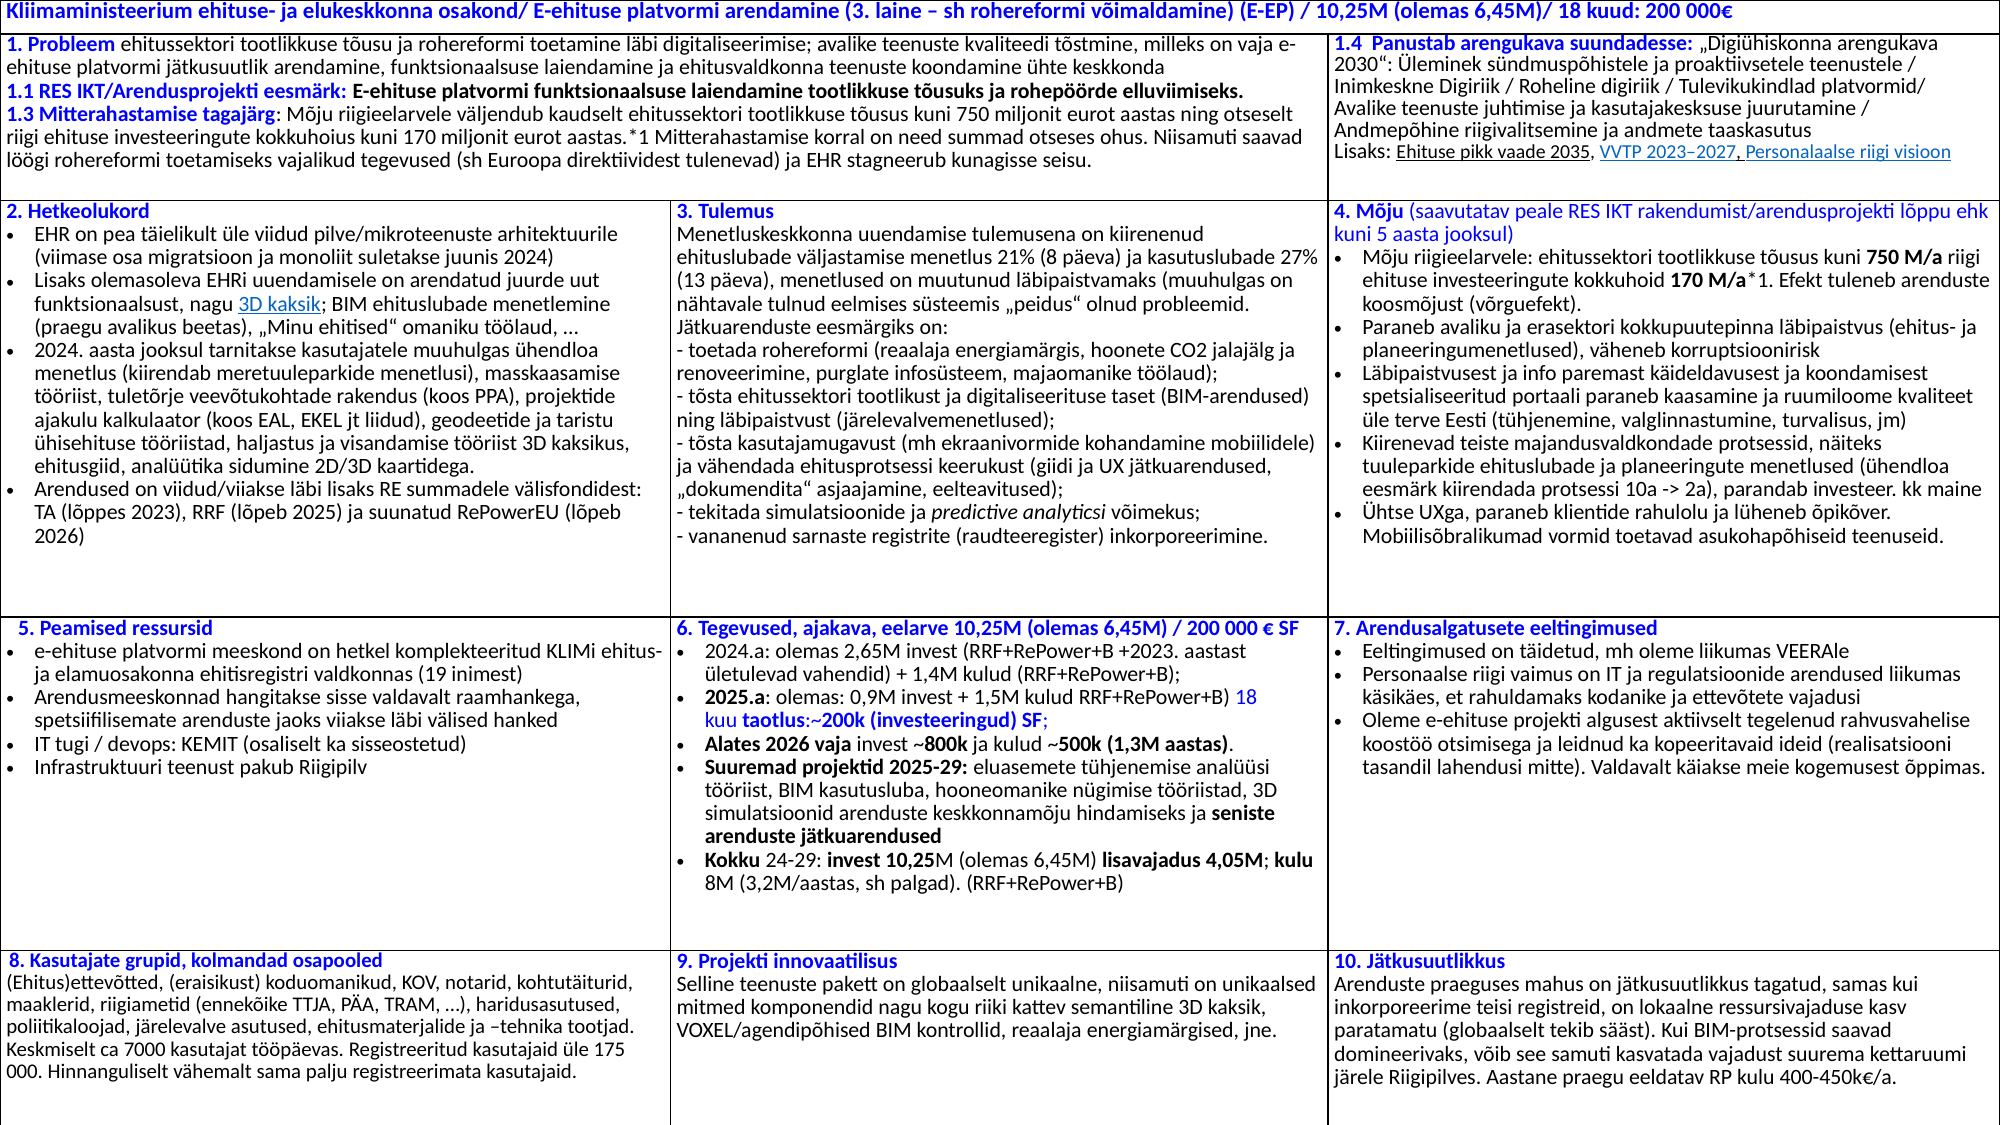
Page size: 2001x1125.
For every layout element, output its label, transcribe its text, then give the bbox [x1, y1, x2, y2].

table_cell 9. Projekti innovaatilisus Selline teenuste pakett on globaalselt unikaalne, niisamuti on unikaalsed mitmed komponendid nagu kogu riiki kattev semantiline 3D kaksik, VOXEL/agendipõhised BIM kontrollid, reaalaja energiamärgised, jne. [671, 951, 1327, 1125]
table_cell 6. Tegevused, ajakava, eelarve 10,25M (olemas 6,45M) / 200 000 € SF 2024.a: olemas 2,65M invest (RRF+RePower+B +2023. aastast ületulevad vahendid) + 1,4M kulud (RRF+RePower+B); 2025.a: olemas: 0,9M invest + 1,5M kulud RRF+RePower+B) 18 kuu taotlus:~200k (investeeringud) SF; Alates 2026 vaja invest ~800k ja kulud ~500k (1,3M aastas). Suuremad projektid 2025-29: eluasemete tühjenemise analüüsi tööriist, BIM kasutusluba, hooneomanike nügimise tööriistad, 3D simulatsioonid arenduste keskkonnamõju hindamiseks ja seniste arenduste jätkuarendused Kokku 24-29: invest 10,25M (olemas 6,45M) lisavajadus 4,05M; kulu 8M (3,2M/aastas, sh palgad). (RRF+RePower+B) [671, 618, 1327, 950]
table_cell 3. Tulemus Menetluskeskkonna uuendamise tulemusena on kiirenenud ehituslubade väljastamise menetlus 21% (8 päeva) ja kasutuslubade 27% (13 päeva), menetlused on muutunud läbipaistvamaks (muuhulgas on nähtavale tulnud eelmises süsteemis „peidus“ olnud probleemid. Jätkuarenduste eesmärgiks on: - toetada rohereformi (reaalaja energiamärgis, hoonete CO2 jalajälg ja renoveerimine, purglate infosüsteem, majaomanike töölaud); - tõsta ehitussektori tootlikust ja digitaliseerituse taset (BIM-arendused) ning läbipaistvust (järelevalvemenetlused); - tõsta kasutajamugavust (mh ekraanivormide kohandamine mobiilidele) ja vähendada ehitusprotsessi keerukust (giidi ja UX jätkuarendused, „dokumendita“ asjaajamine, eelteavitused); - tekitada simulatsioonide ja predictive analyticsi võimekus; - vananenud sarnaste registrite (raudteeregister) inkorporeerimine. [671, 201, 1327, 616]
table_cell 1. Probleem ehitussektori tootlikkuse tõusu ja rohereformi toetamine läbi digitaliseerimise; avalike teenuste kvaliteedi tõstmine, milleks on vaja e-ehituse platvormi jätkusuutlik arendamine, funktsionaalsuse laiendamine ja ehitusvaldkonna teenuste koondamine ühte keskkonda 1.1 RES IKT/Arendusprojekti eesmärk: E-ehituse platvormi funktsionaalsuse laiendamine tootlikkuse tõusuks ja rohepöörde elluviimiseks. 1.3 Mitterahastamise tagajärg: Mõju riigieelarvele väljendub kaudselt ehitussektori tootlikkuse tõusus kuni 750 miljonit eurot aastas ning otseselt riigi ehituse investeeringute kokkuhoius kuni 170 miljonit eurot aastas.*1 Mitterahastamise korral on need summad otseses ohus. Niisamuti saavad löögi rohereformi toetamiseks vajalikud tegevused (sh Euroopa direktiividest tulenevad) ja EHR stagneerub kunagisse seisu. [1, 35, 1327, 200]
table_cell 8. Kasutajate grupid, kolmandad osapooled (Ehitus)ettevõtted, (eraisikust) koduomanikud, KOV, notarid, kohtutäiturid, maaklerid, riigiametid (ennekõike TTJA, PÄA, TRAM, …), haridusasutused, poliitikaloojad, järelevalve asutused, ehitusmaterjalide ja –tehnika tootjad. Keskmiselt ca 7000 kasutajat tööpäevas. Registreeritud kasutajaid üle 175 000. Hinnanguliselt vähemalt sama palju registreerimata kasutajaid. [1, 951, 670, 1125]
table_cell 10. Jätkusuutlikkus Arenduste praeguses mahus on jätkusuutlikkus tagatud, samas kui inkorporeerime teisi registreid, on lokaalne ressursivajaduse kasv paratamatu (globaalselt tekib sääst). Kui BIM-protsessid saavad domineerivaks, võib see samuti kasvatada vajadust suurema kettaruumi järele Riigipilves. Aastane praegu eeldatav RP kulu 400-450k€/a. [1329, 951, 1999, 1125]
table_cell 5. Peamised ressursid e-ehituse platvormi meeskond on hetkel komplekteeritud KLIMi ehitus- ja elamuosakonna ehitisregistri valdkonnas (19 inimest) Arendusmeeskonnad hangitakse sisse valdavalt raamhankega, spetsiifilisemate arenduste jaoks viiakse läbi välised hanked IT tugi / devops: KEMIT (osaliselt ka sisseostetud) Infrastruktuuri teenust pakub Riigipilv [1, 618, 670, 950]
table_header Kliimaministeerium ehituse- ja elukeskkonna osakond/ E-ehituse platvormi arendamine (3. laine – sh rohereformi võimaldamine) (E-EP) / 10,25M (olemas 6,45M)/ 18 kuud: 200 000€ [1, 1, 1999, 33]
table_cell 7. Arendusalgatusete eeltingimused Eeltingimused on täidetud, mh oleme liikumas VEERAle Personaalse riigi vaimus on IT ja regulatsioonide arendused liikumas käsikäes, et rahuldamaks kodanike ja ettevõtete vajadusi Oleme e-ehituse projekti algusest aktiivselt tegelenud rahvusvahelise koostöö otsimisega ja leidnud ka kopeeritavaid ideid (realisatsiooni tasandil lahendusi mitte). Valdavalt käiakse meie kogemusest õppimas. [1329, 618, 1999, 950]
table_cell 4. Mõju (saavutatav peale RES IKT rakendumist/arendusprojekti lõppu ehk kuni 5 aasta jooksul) Mõju riigieelarvele: ehitussektori tootlikkuse tõusus kuni 750 M/a riigi ehituse investeeringute kokkuhoid 170 M/a*1. Efekt tuleneb arenduste koosmõjust (võrguefekt). Paraneb avaliku ja erasektori kokkupuutepinna läbipaistvus (ehitus- ja planeeringumenetlused), väheneb korruptsioonirisk Läbipaistvusest ja info paremast käideldavusest ja koondamisest spetsialiseeritud portaali paraneb kaasamine ja ruumiloome kvaliteet üle terve Eesti (tühjenemine, valglinnastumine, turvalisus, jm) Kiirenevad teiste majandusvaldkondade protsessid, näiteks tuuleparkide ehituslubade ja planeeringute menetlused (ühendloa eesmärk kiirendada protsessi 10a -> 2a), parandab investeer. kk maine Ühtse UXga, paraneb klientide rahulolu ja lüheneb õpikõver. Mobiilisõbralikumad vormid toetavad asukohapõhiseid teenuseid. [1329, 201, 1999, 616]
table_cell 1.4 Panustab arengukava suundadesse: „Digiühiskonna arengukava 2030“: Üleminek sündmuspõhistele ja proaktiivsetele teenustele / Inimkeskne Digiriik / Roheline digiriik / Tulevikukindlad platvormid/ Avalike teenuste juhtimise ja kasutajakesksuse juurutamine / Andmepõhine riigivalitsemine ja andmete taaskasutus Lisaks: Ehituse pikk vaade 2035, VVTP 2023–2027, Personalaalse riigi visioon [1329, 35, 1999, 200]
table_cell 2. Hetkeolukord EHR on pea täielikult üle viidud pilve/mikroteenuste arhitektuurile (viimase osa migratsioon ja monoliit suletakse juunis 2024) Lisaks olemasoleva EHRi uuendamisele on arendatud juurde uut funktsionaalsust, nagu 3D kaksik; BIM ehituslubade menetlemine (praegu avalikus beetas), „Minu ehitised“ omaniku töölaud, … 2024. aasta jooksul tarnitakse kasutajatele muuhulgas ühendloa menetlus (kiirendab meretuuleparkide menetlusi), masskaasamise tööriist, tuletõrje veevõtukohtade rakendus (koos PPA), projektide ajakulu kalkulaator (koos EAL, EKEL jt liidud), geodeetide ja taristu ühisehituse tööriistad, haljastus ja visandamise tööriist 3D kaksikus, ehitusgiid, analüütika sidumine 2D/3D kaartidega. Arendused on viidud/viiakse läbi lisaks RE summadele välisfondidest: TA (lõppes 2023), RRF (lõpeb 2025) ja suunatud RePowerEU (lõpeb 2026) [1, 201, 670, 616]
